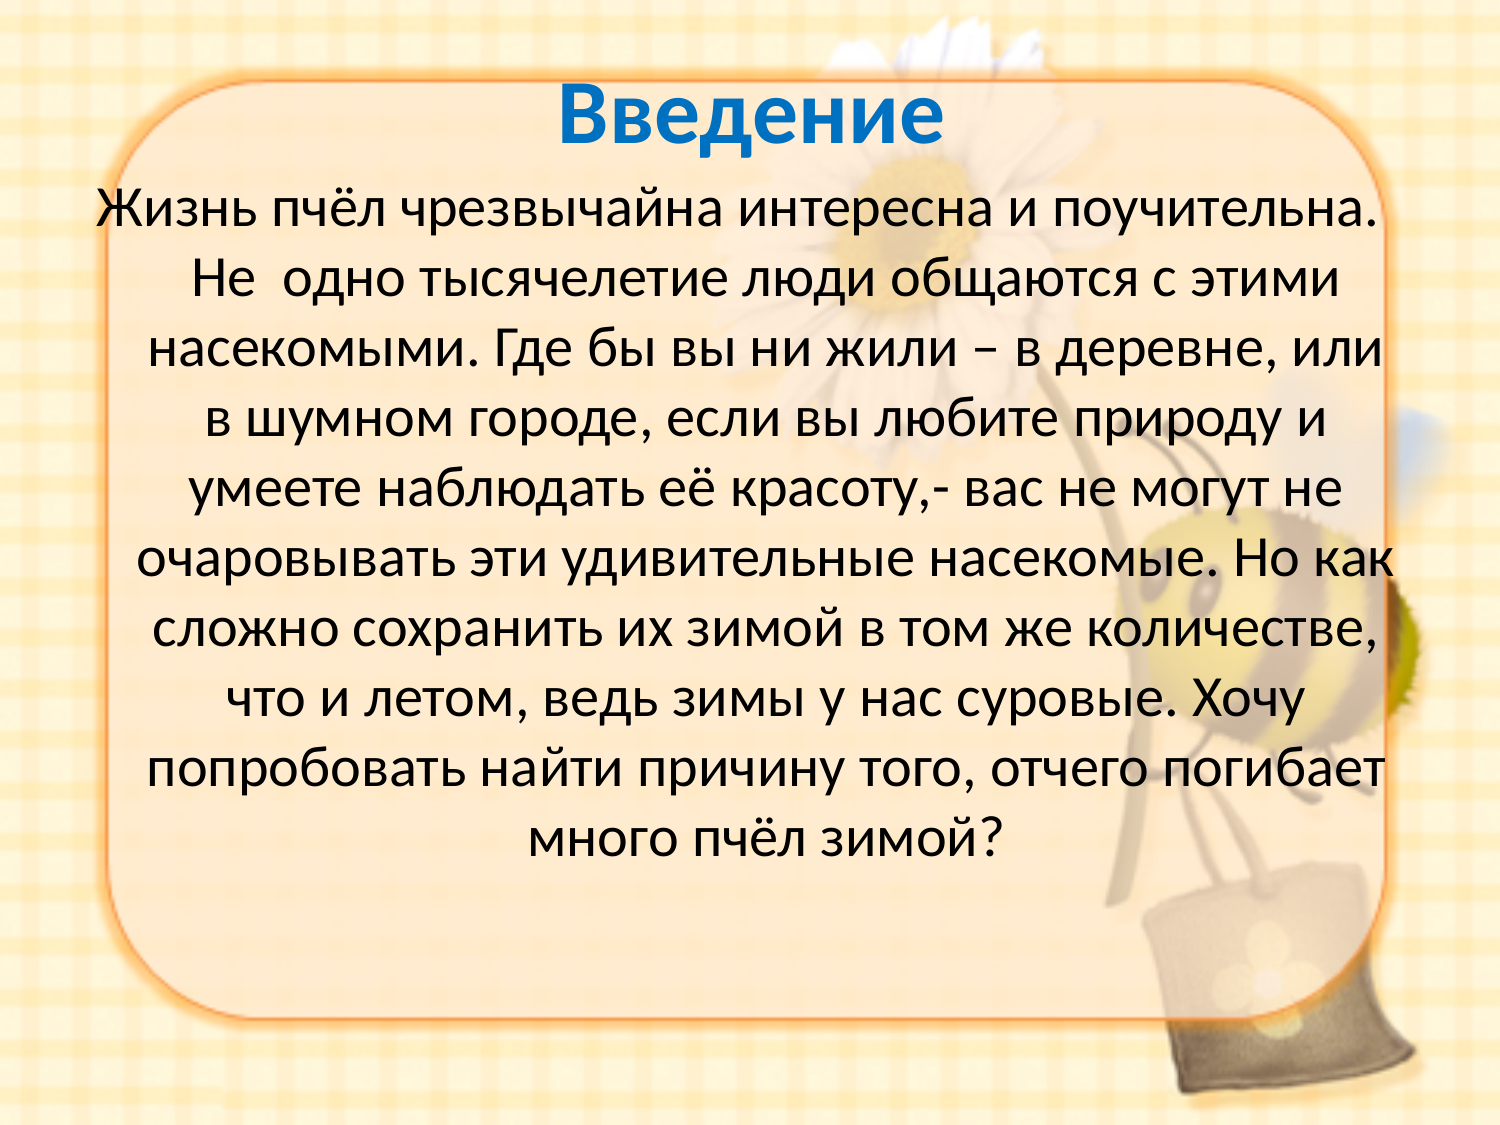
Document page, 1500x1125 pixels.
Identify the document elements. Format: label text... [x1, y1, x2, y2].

list Жизнь пчёл чрезвычайна интересна и поучительна. Не одно тысячелетие люди общаются с этими насекомыми. Где бы вы ни жили – в деревне, или в шумном городе, если вы любите природу и умеете наблюдать её красоту,- вас не могут не очаровывать эти удивительные насекомые. Но как сложно сохранить их зимой в том же количестве, что и летом, ведь зимы у нас суровые. Хочу попробовать найти причину того, отчего погибает много пчёл зимой? [64, 160, 1412, 986]
picture [0, 0, 1500, 1125]
title Введение [76, 31, 1427, 183]
